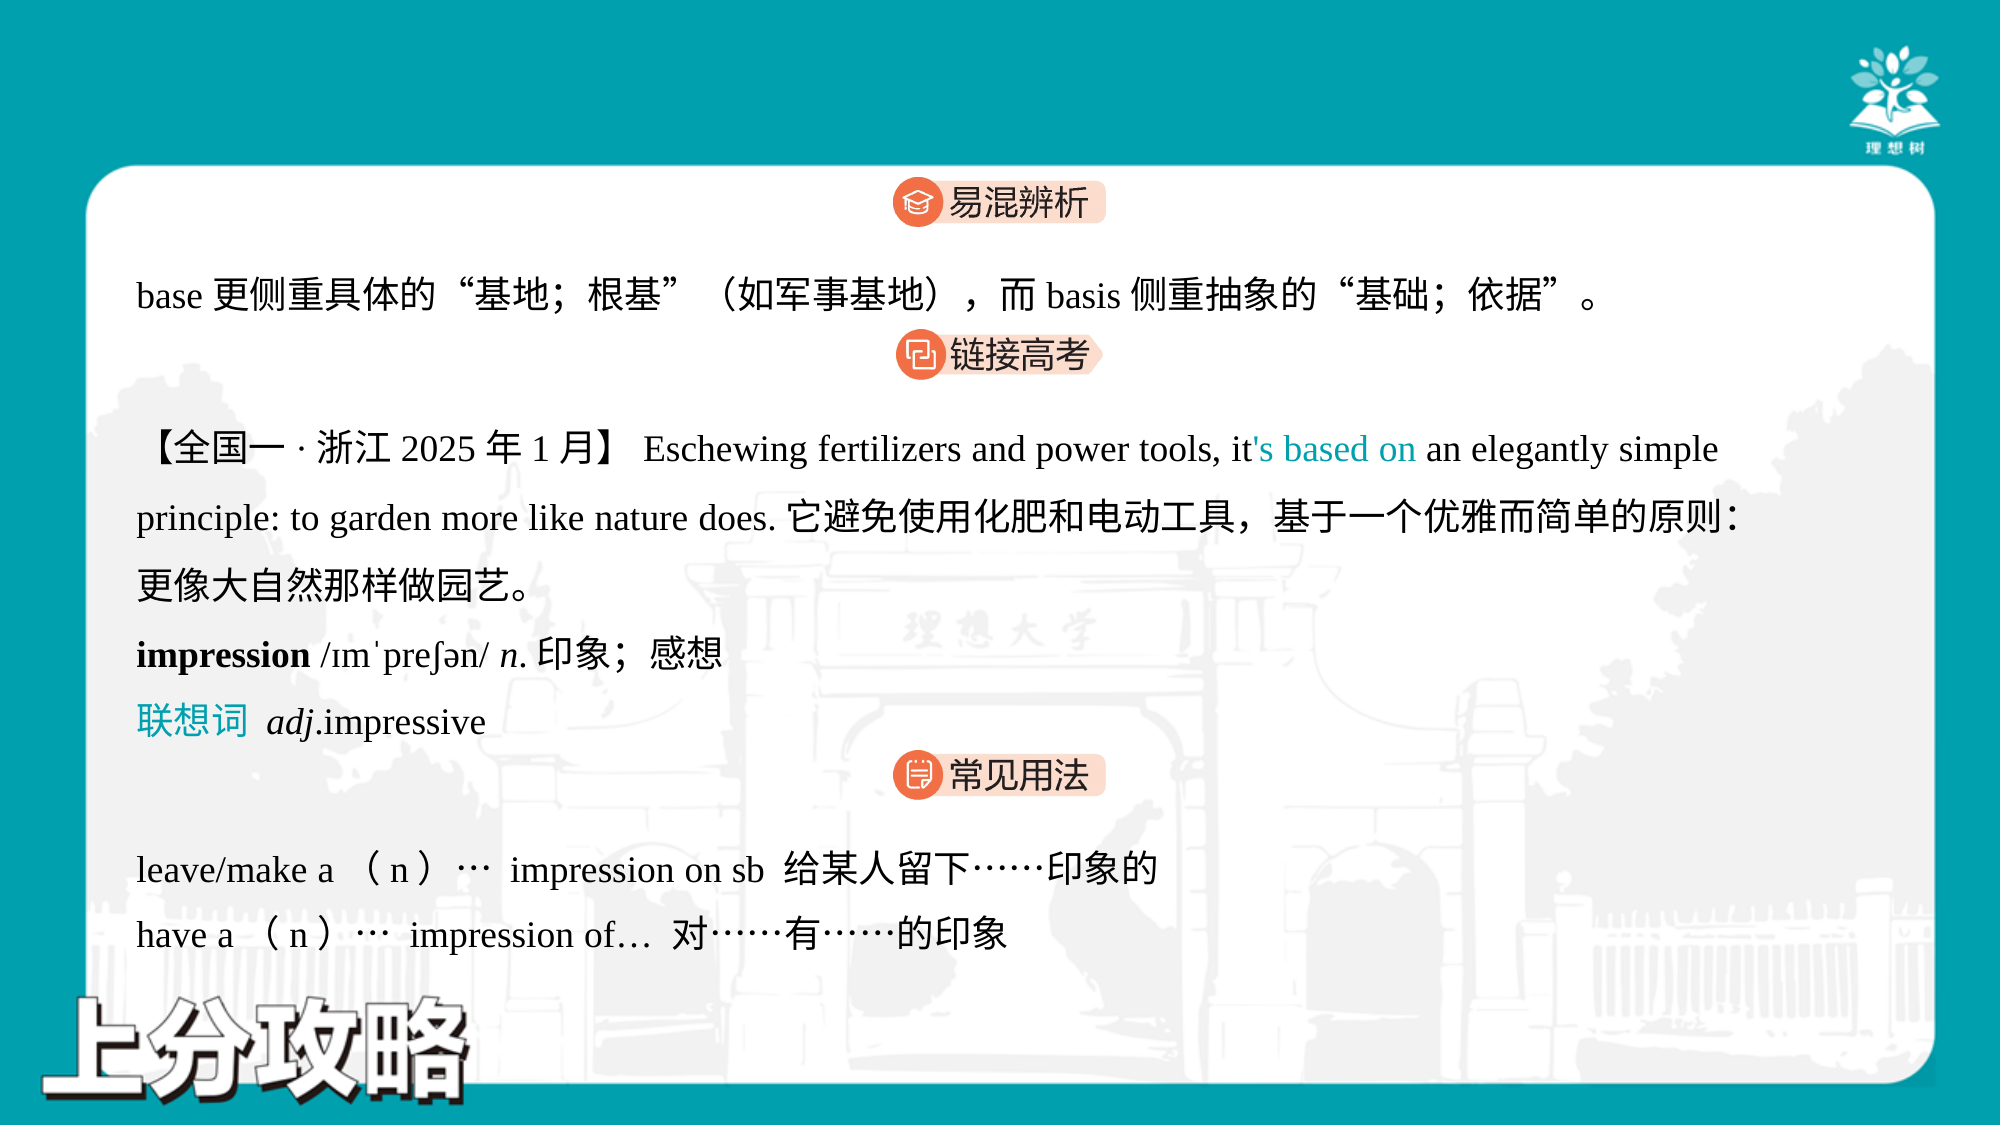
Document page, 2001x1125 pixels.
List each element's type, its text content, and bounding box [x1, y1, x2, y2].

text_box 【全国一·浙江2025年1月】Eschewing fertilizers and power tools, it's based on an elegantly simple principle: to garden more like nature does.它避免使用化肥和电动工具，基于一个优雅而简单的原则： 更像大自然那样做园艺。 impression /ɪmˈpreʃən/ n.印象；感想 联想词 adj.impressive#77 [136, 400, 1865, 734]
text_box base更侧重具体的“基地；根基”（如军事基地），而basis侧重抽象的“基础；依据”。#73 [136, 249, 1865, 308]
text_box leave/make a（n）… impression on sb 给某人留下……印象的 have a（n）… impression of… 对……有……的印象#80 [136, 821, 1865, 947]
picture [0, 0, 2000, 1125]
